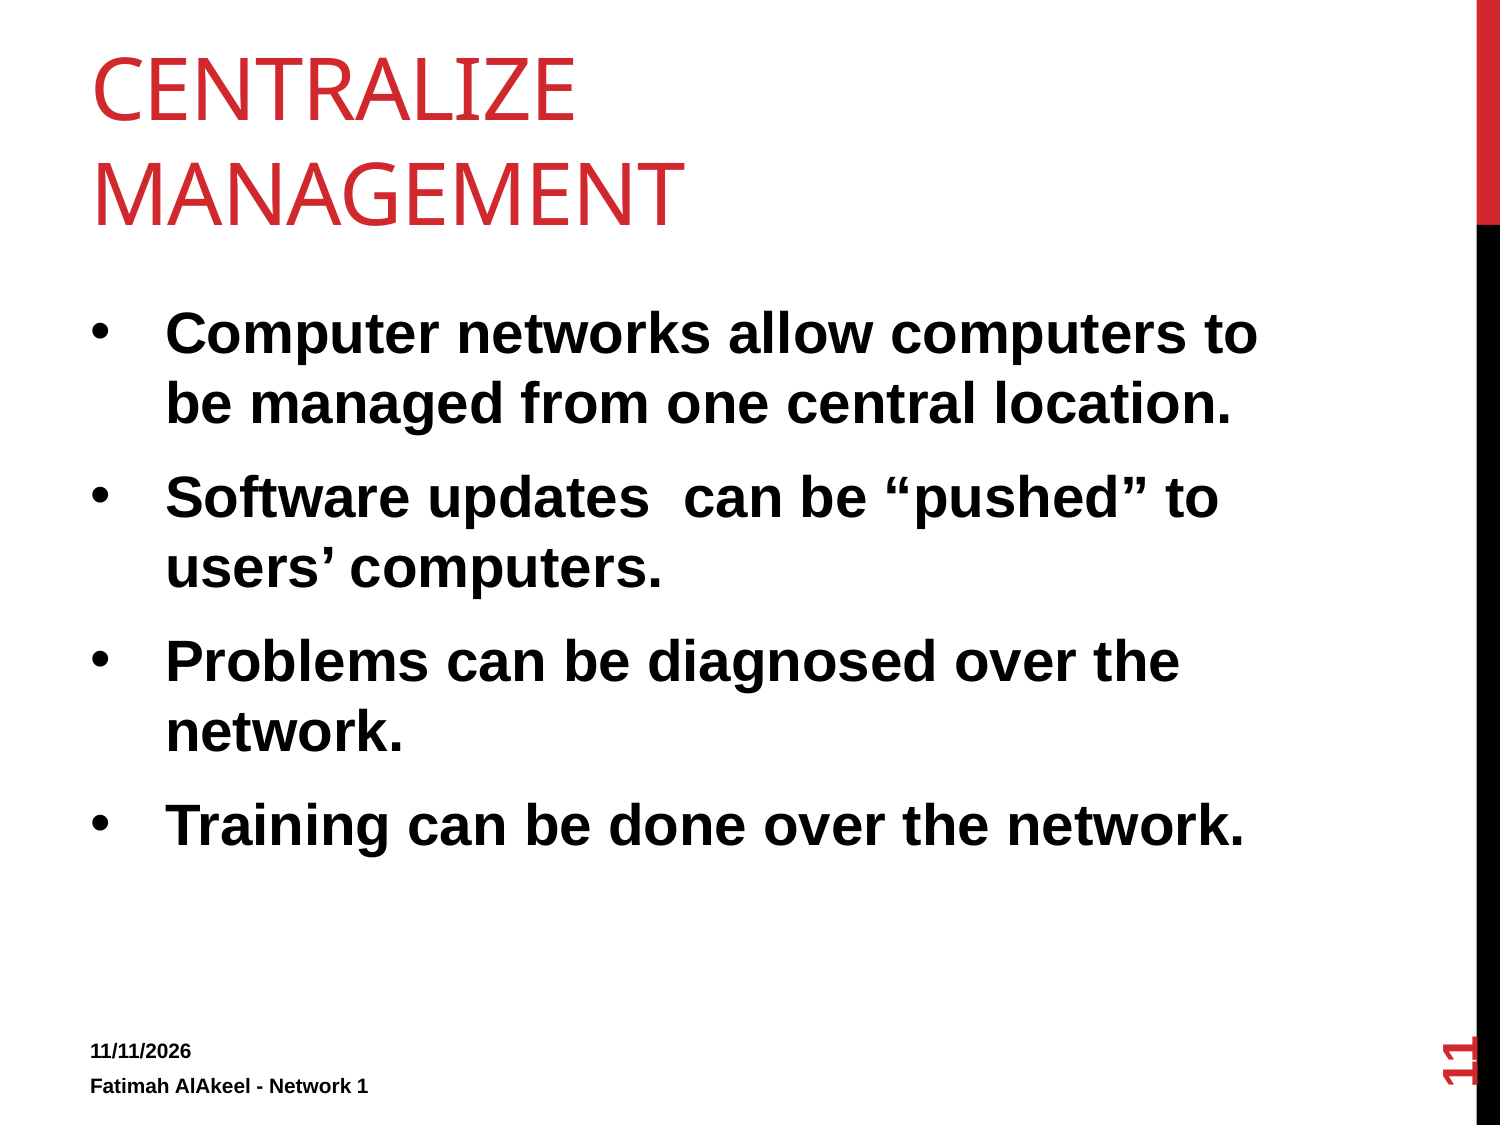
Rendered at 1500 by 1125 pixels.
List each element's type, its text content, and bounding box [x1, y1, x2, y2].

slide_number 11 [1427, 887, 1488, 1104]
list Computer networks allow computers to be managed from one central location. Software updates can be “pushed” to users’ computers. Problems can be diagnosed over the network. Training can be done over the network. [75, 287, 1325, 1005]
title Centralize Management [75, 25, 1025, 250]
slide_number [75, 1012, 638, 1063]
footer Fatimah AlAkeel - Network 1 [75, 1065, 638, 1112]
